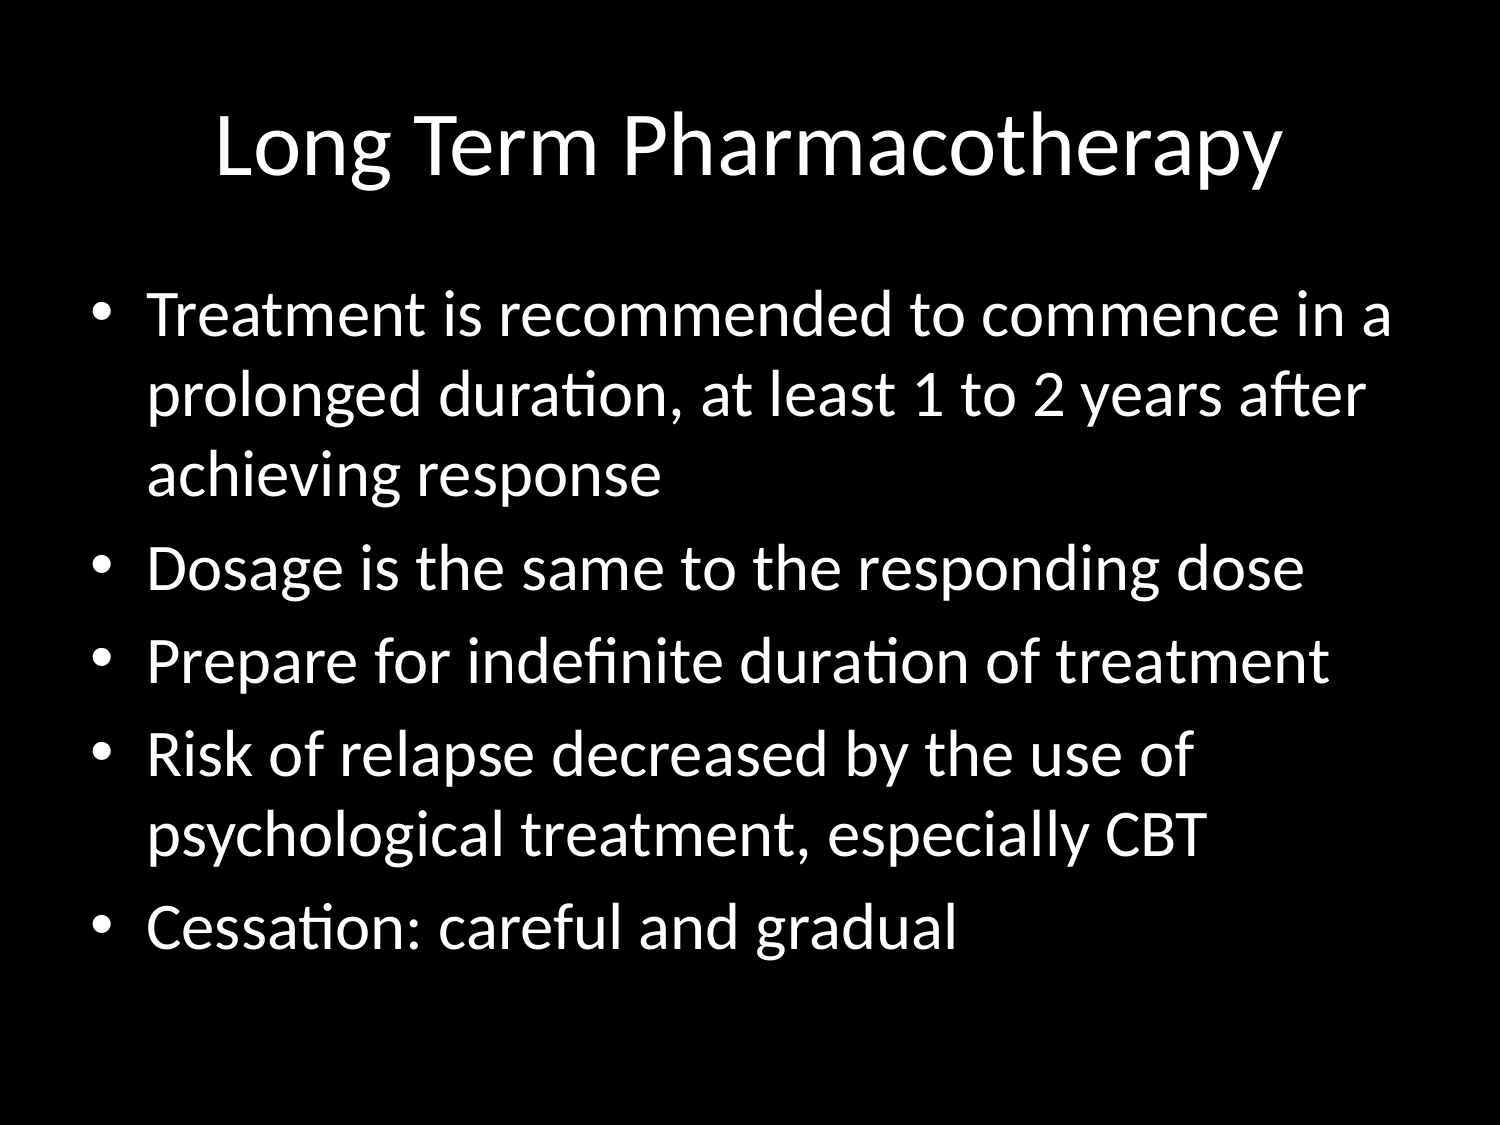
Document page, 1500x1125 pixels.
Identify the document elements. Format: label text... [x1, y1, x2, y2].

title Long Term Pharmacotherapy [75, 45, 1425, 233]
list Treatment is recommended to commence in a prolonged duration, at least 1 to 2 years after achieving response Dosage is the same to the responding dose Prepare for indefinite duration of treatment Risk of relapse decreased by the use of psychological treatment, especially CBT Cessation: careful and gradual [75, 262, 1425, 1005]
